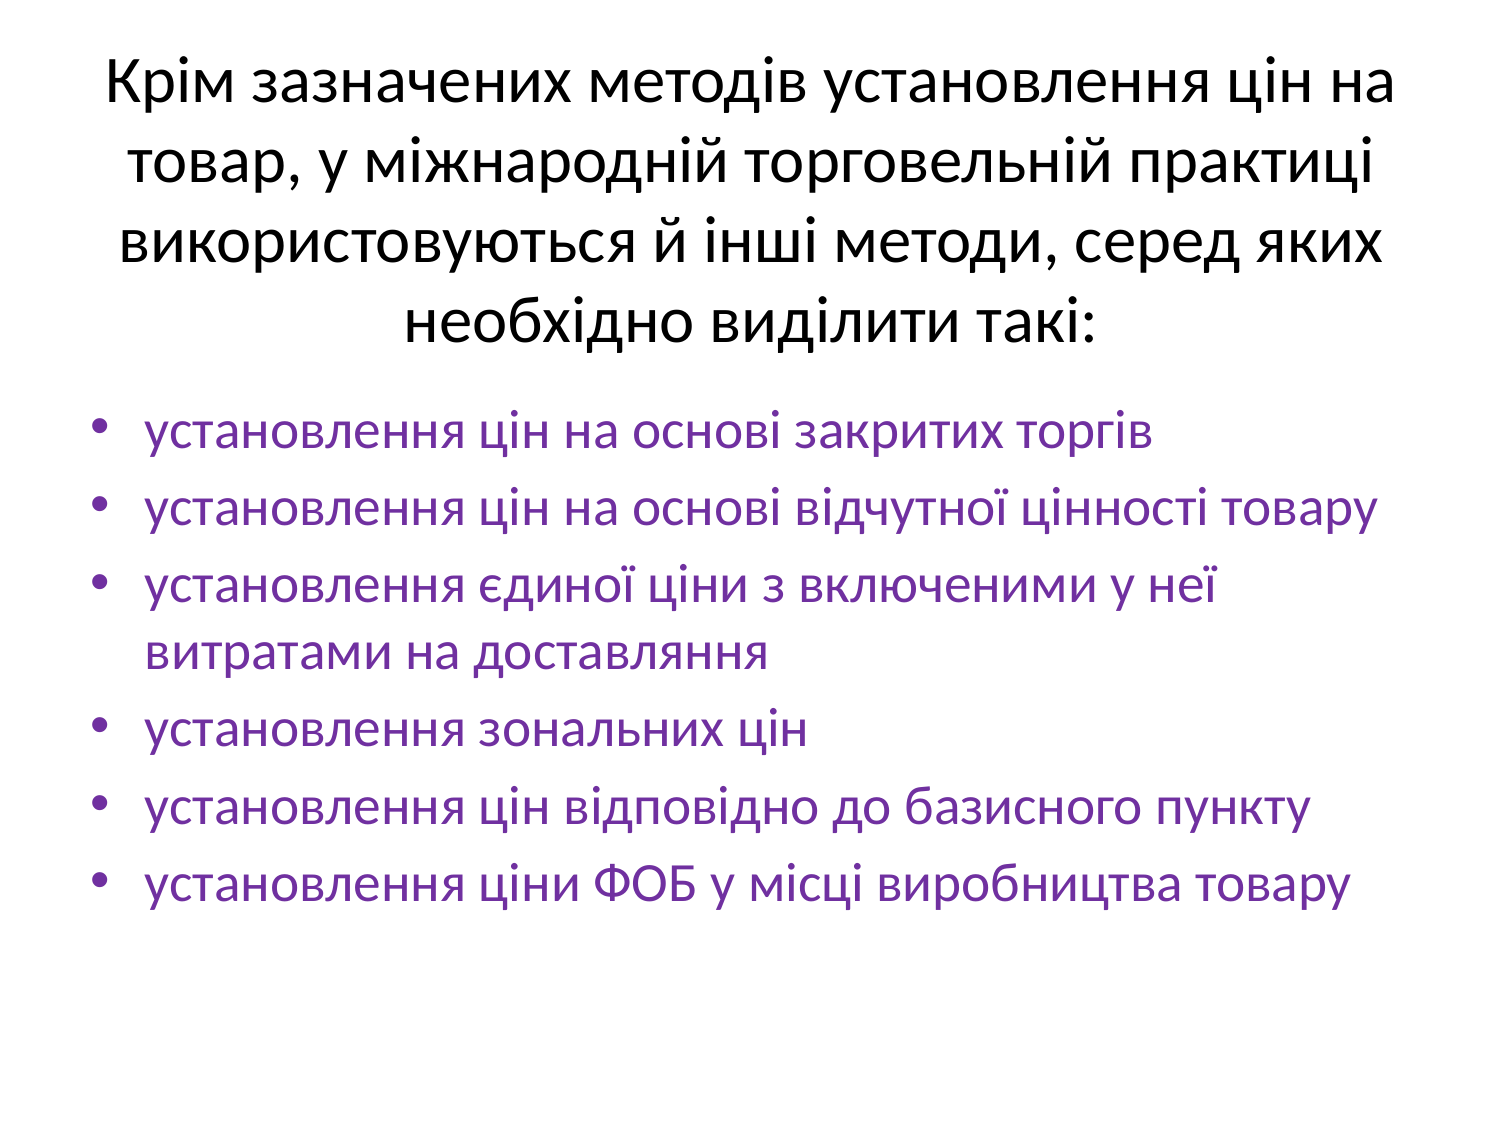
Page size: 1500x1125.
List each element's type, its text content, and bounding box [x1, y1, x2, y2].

list установлення цін на основі закритих торгів установлення цін на основі відчутної цінності товару установлення єдиної ціни з включеними у неї витратами на доставляння установлення зональних цін установлення цін відповідно до базисного пункту установлення ціни ФОБ у місці виробництва товару [75, 385, 1425, 1005]
title Крім зазначених методів установлення цін на товар, у міжнародній торговельній практиці використовуються й інші методи, серед яких необхідно виділити такі: [76, 101, 1427, 290]
